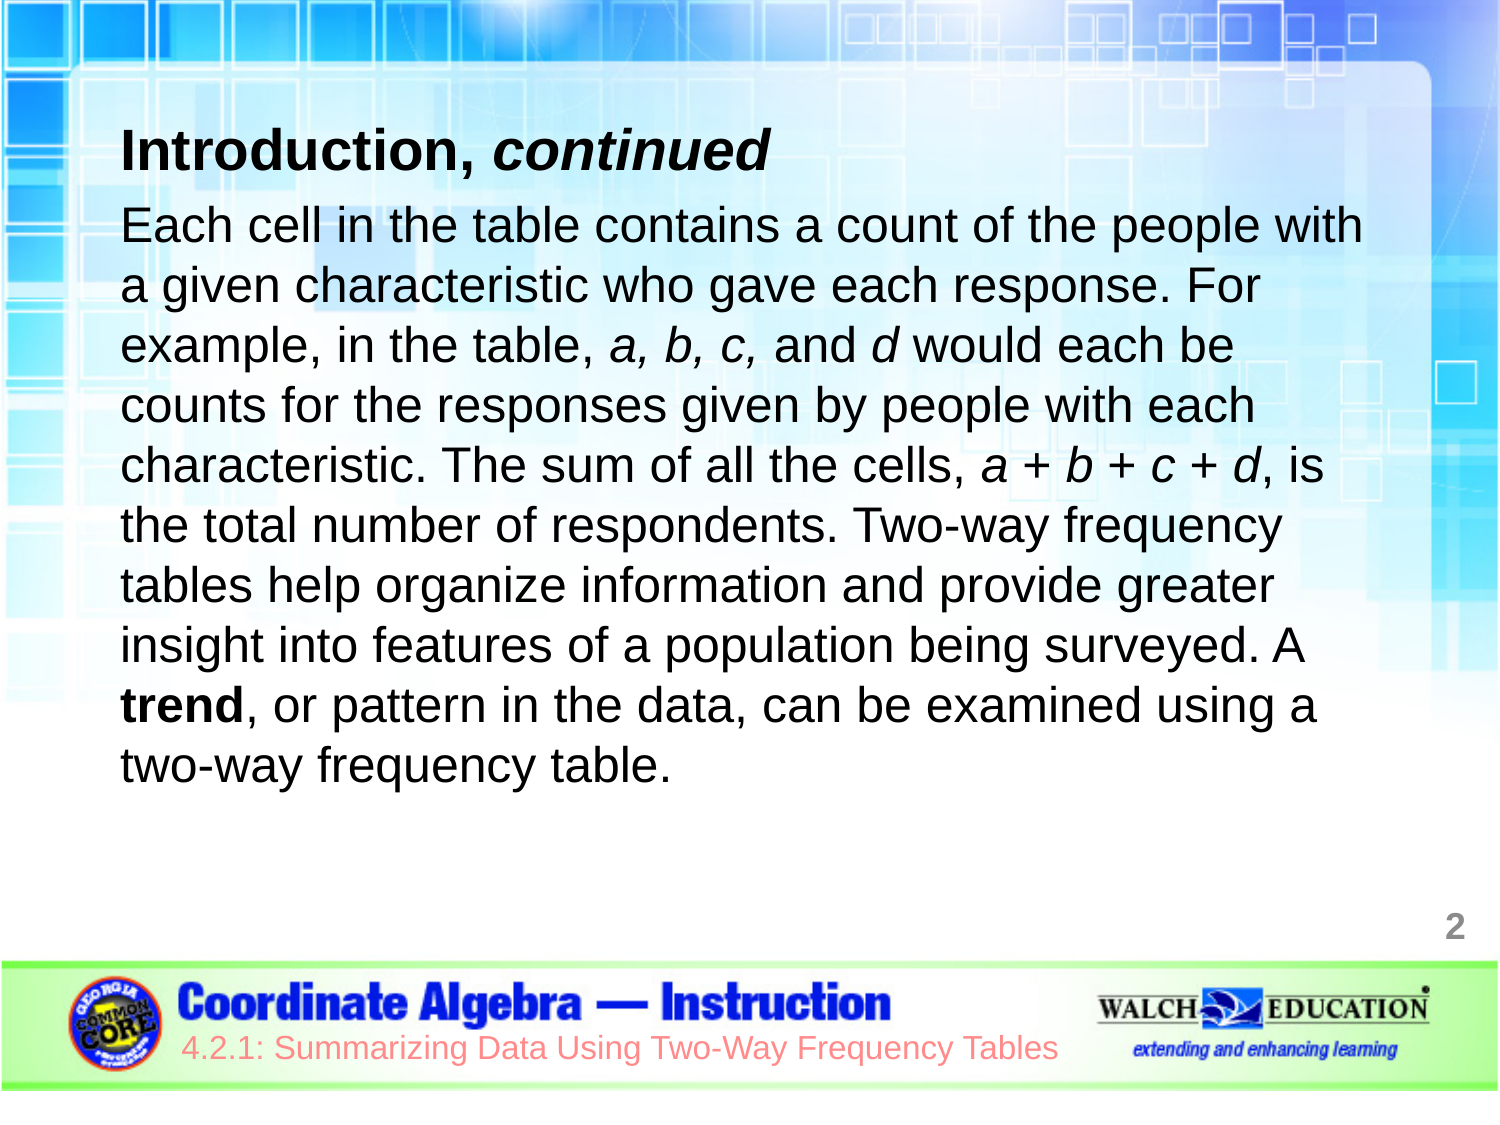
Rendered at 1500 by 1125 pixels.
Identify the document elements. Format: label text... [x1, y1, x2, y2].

subtitle Introduction, continued Each cell in the table contains a count of the people with a given characteristic who gave each response. For example, in the table, a, b, c, and d would each be counts for the responses given by people with each characteristic. The sum of all the cells, a + b + c + d, is the total number of respondents. Two-way frequency tables help organize information and provide greater insight into features of a population being surveyed. A trend, or pattern in the data, can be examined using a two-way frequency table. [105, 105, 1394, 925]
slide_number 2 [1361, 901, 1481, 949]
picture [1, 0, 1500, 1091]
footer 4.2.1: Summarizing Data Using Two-Way Frequency Tables [166, 1024, 1080, 1069]
